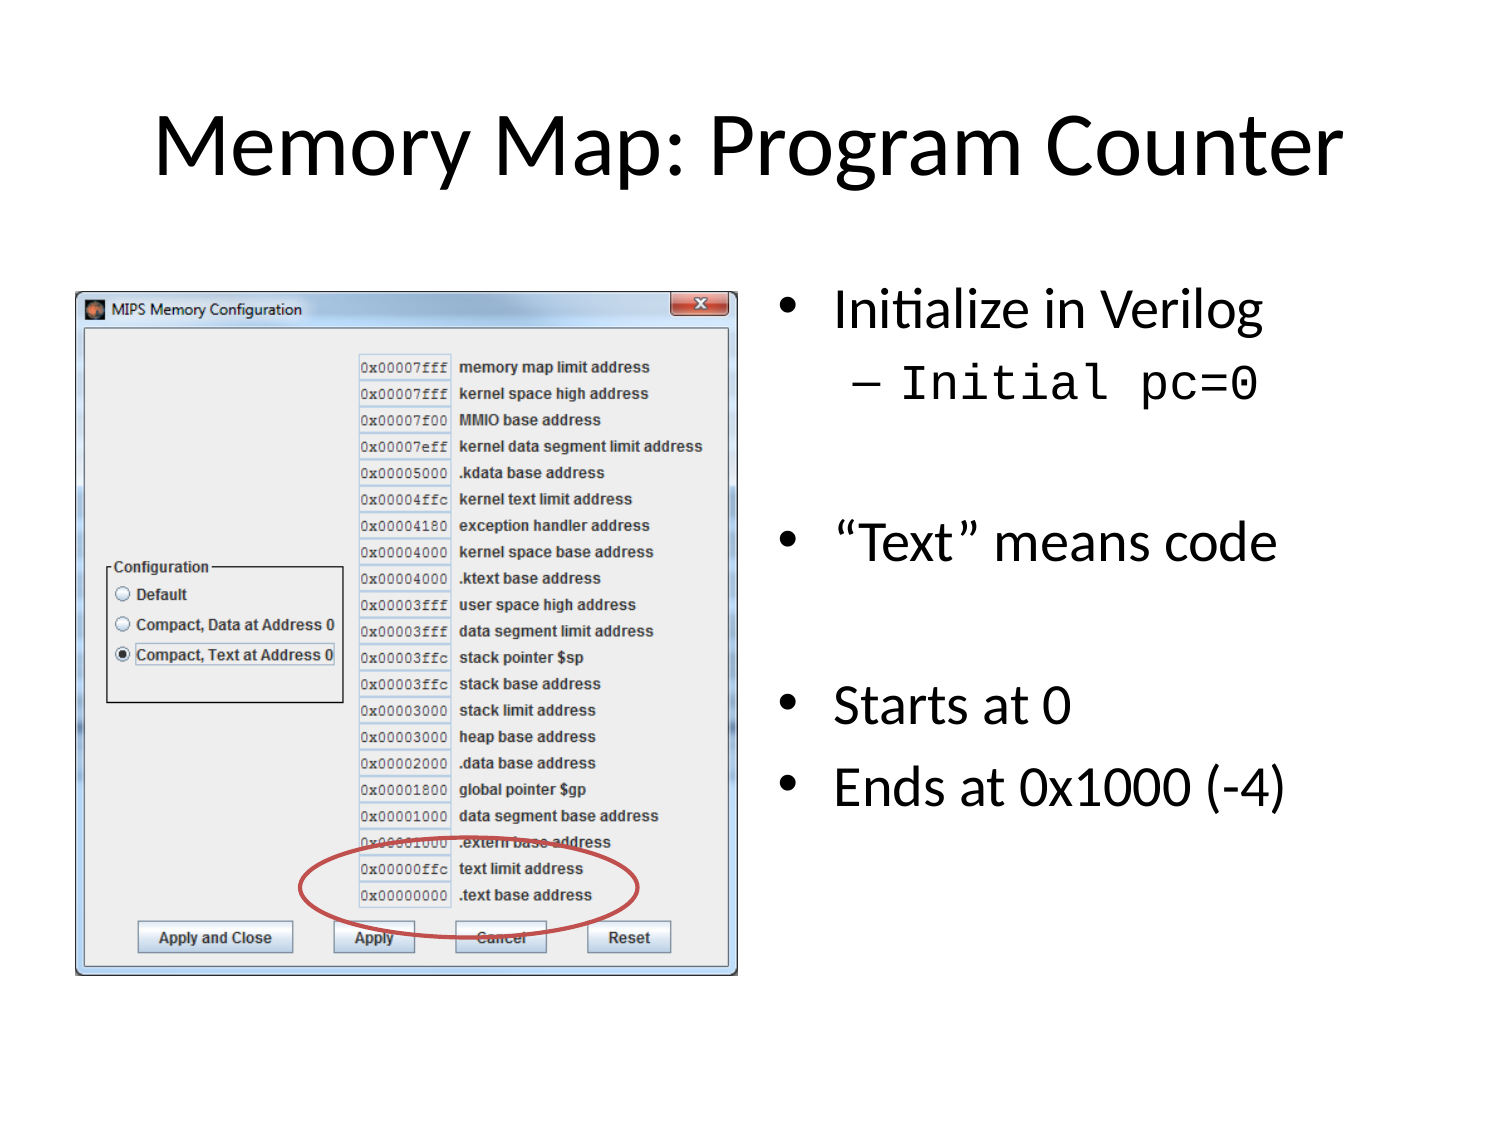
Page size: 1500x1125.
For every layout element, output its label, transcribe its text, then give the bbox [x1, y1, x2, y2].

list Initialize in Verilog Initial pc=0 “Text” means code Starts at 0 Ends at 0x1000 (-4) [762, 262, 1425, 1005]
title Memory Map: Program Counter [75, 45, 1425, 233]
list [74, 291, 738, 976]
